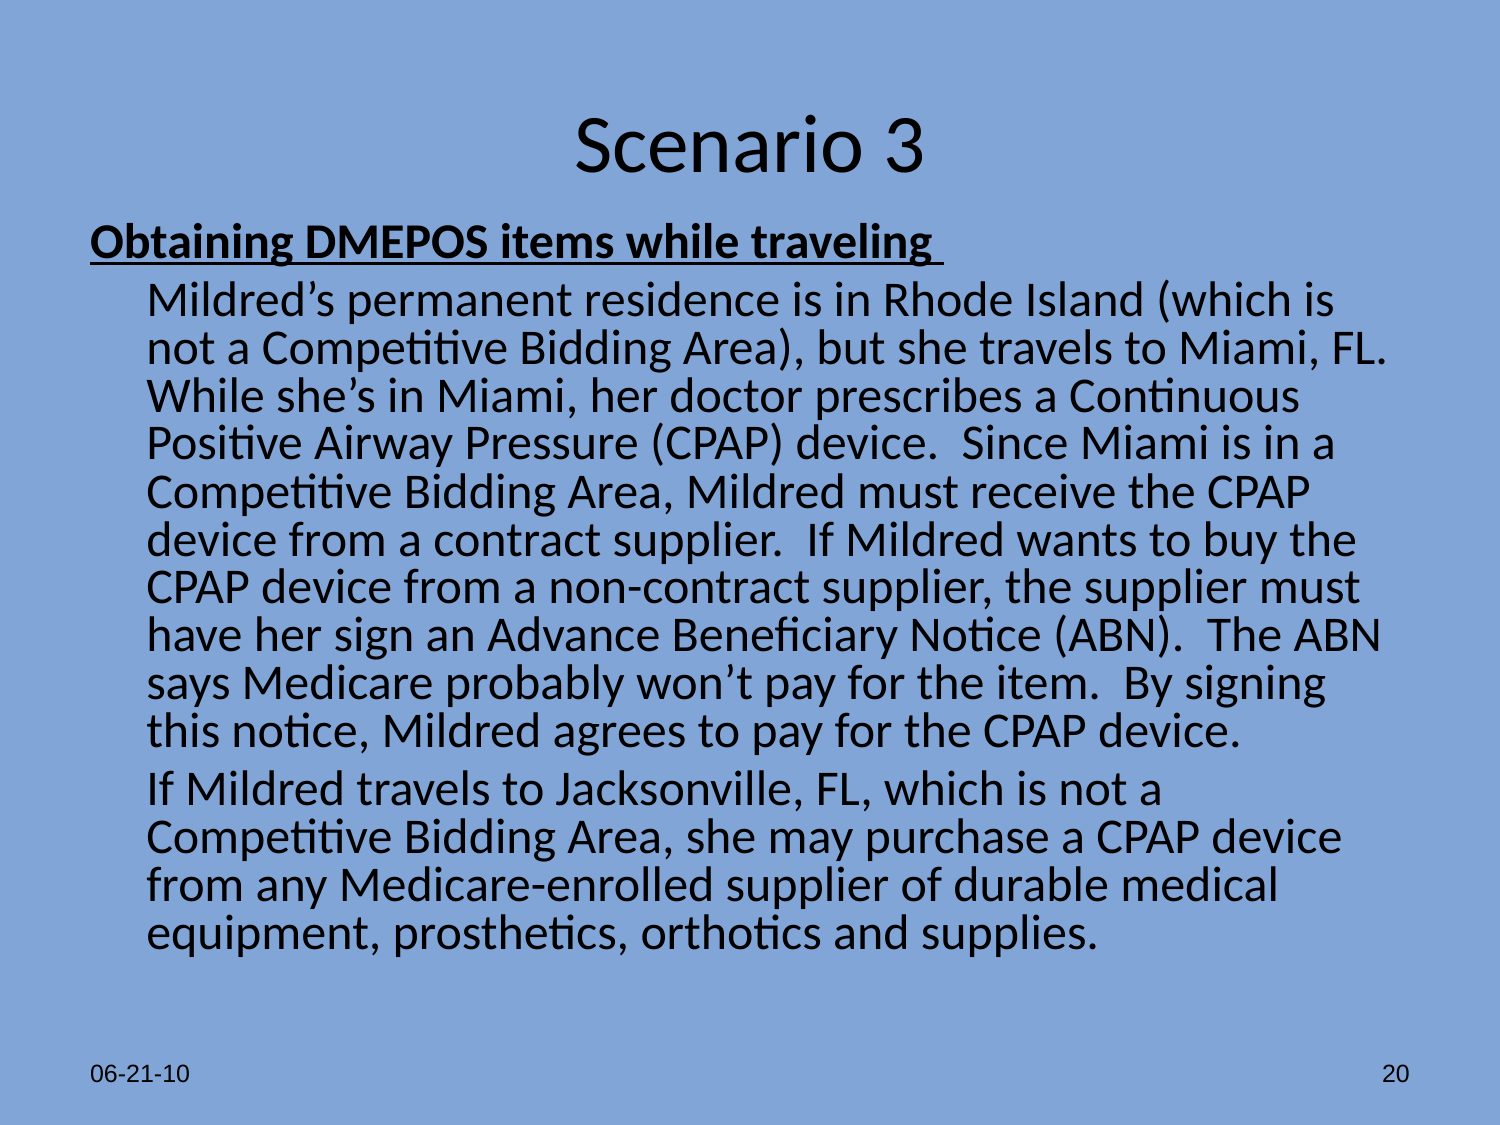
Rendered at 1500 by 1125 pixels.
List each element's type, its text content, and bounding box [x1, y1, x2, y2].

slide_number 20 [1074, 1042, 1425, 1103]
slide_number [75, 1042, 425, 1103]
title Scenario 3 [74, 44, 1426, 212]
list Obtaining DMEPOS items while traveling Mildred’s permanent residence is in Rhode Island (which is not a Competitive Bidding Area), but she travels to Miami, FL. While she’s in Miami, her doctor prescribes a Continuous Positive Airway Pressure (CPAP) device. Since Miami is in a Competitive Bidding Area, Mildred must receive the CPAP device from a contract supplier. If Mildred wants to buy the CPAP device from a non-contract supplier, the supplier must have her sign an Advance Beneficiary Notice (ABN). The ABN says Medicare probably won’t pay for the item. By signing this notice, Mildred agrees to pay for the CPAP device. If Mildred travels to Jacksonville, FL, which is not a Competitive Bidding Area, she may purchase a CPAP device from any Medicare-enrolled supplier of durable medical equipment, prosthetics, orthotics and supplies. [74, 212, 1426, 956]
